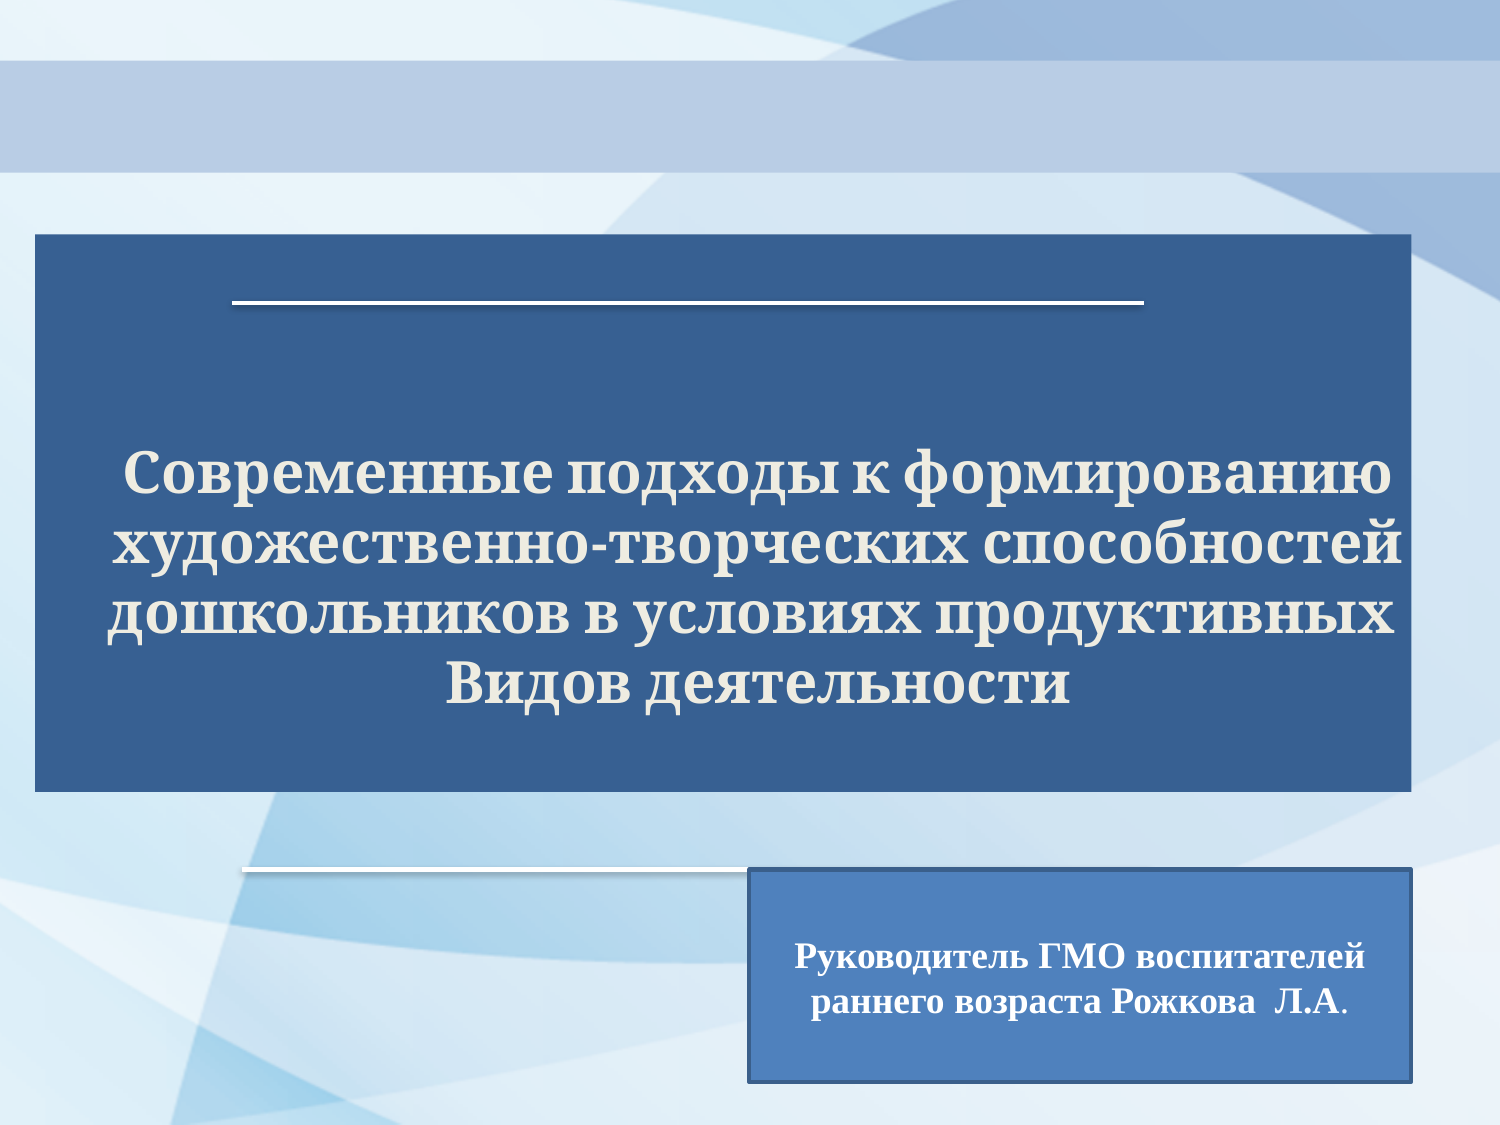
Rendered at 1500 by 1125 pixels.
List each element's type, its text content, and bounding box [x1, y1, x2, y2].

picture [0, 173, 1500, 1125]
text_box [0, 60, 1500, 173]
text_box Руководитель ГМО воспитателей раннего возраста Рожкова Л.А. [747, 867, 1413, 1084]
text_box [33, 232, 1413, 794]
text_box Современные подходы к формированию художественно-творческих способностей дошкольников в условиях продуктивных Видов деятельности [63, 427, 1454, 793]
picture [0, 0, 1500, 60]
